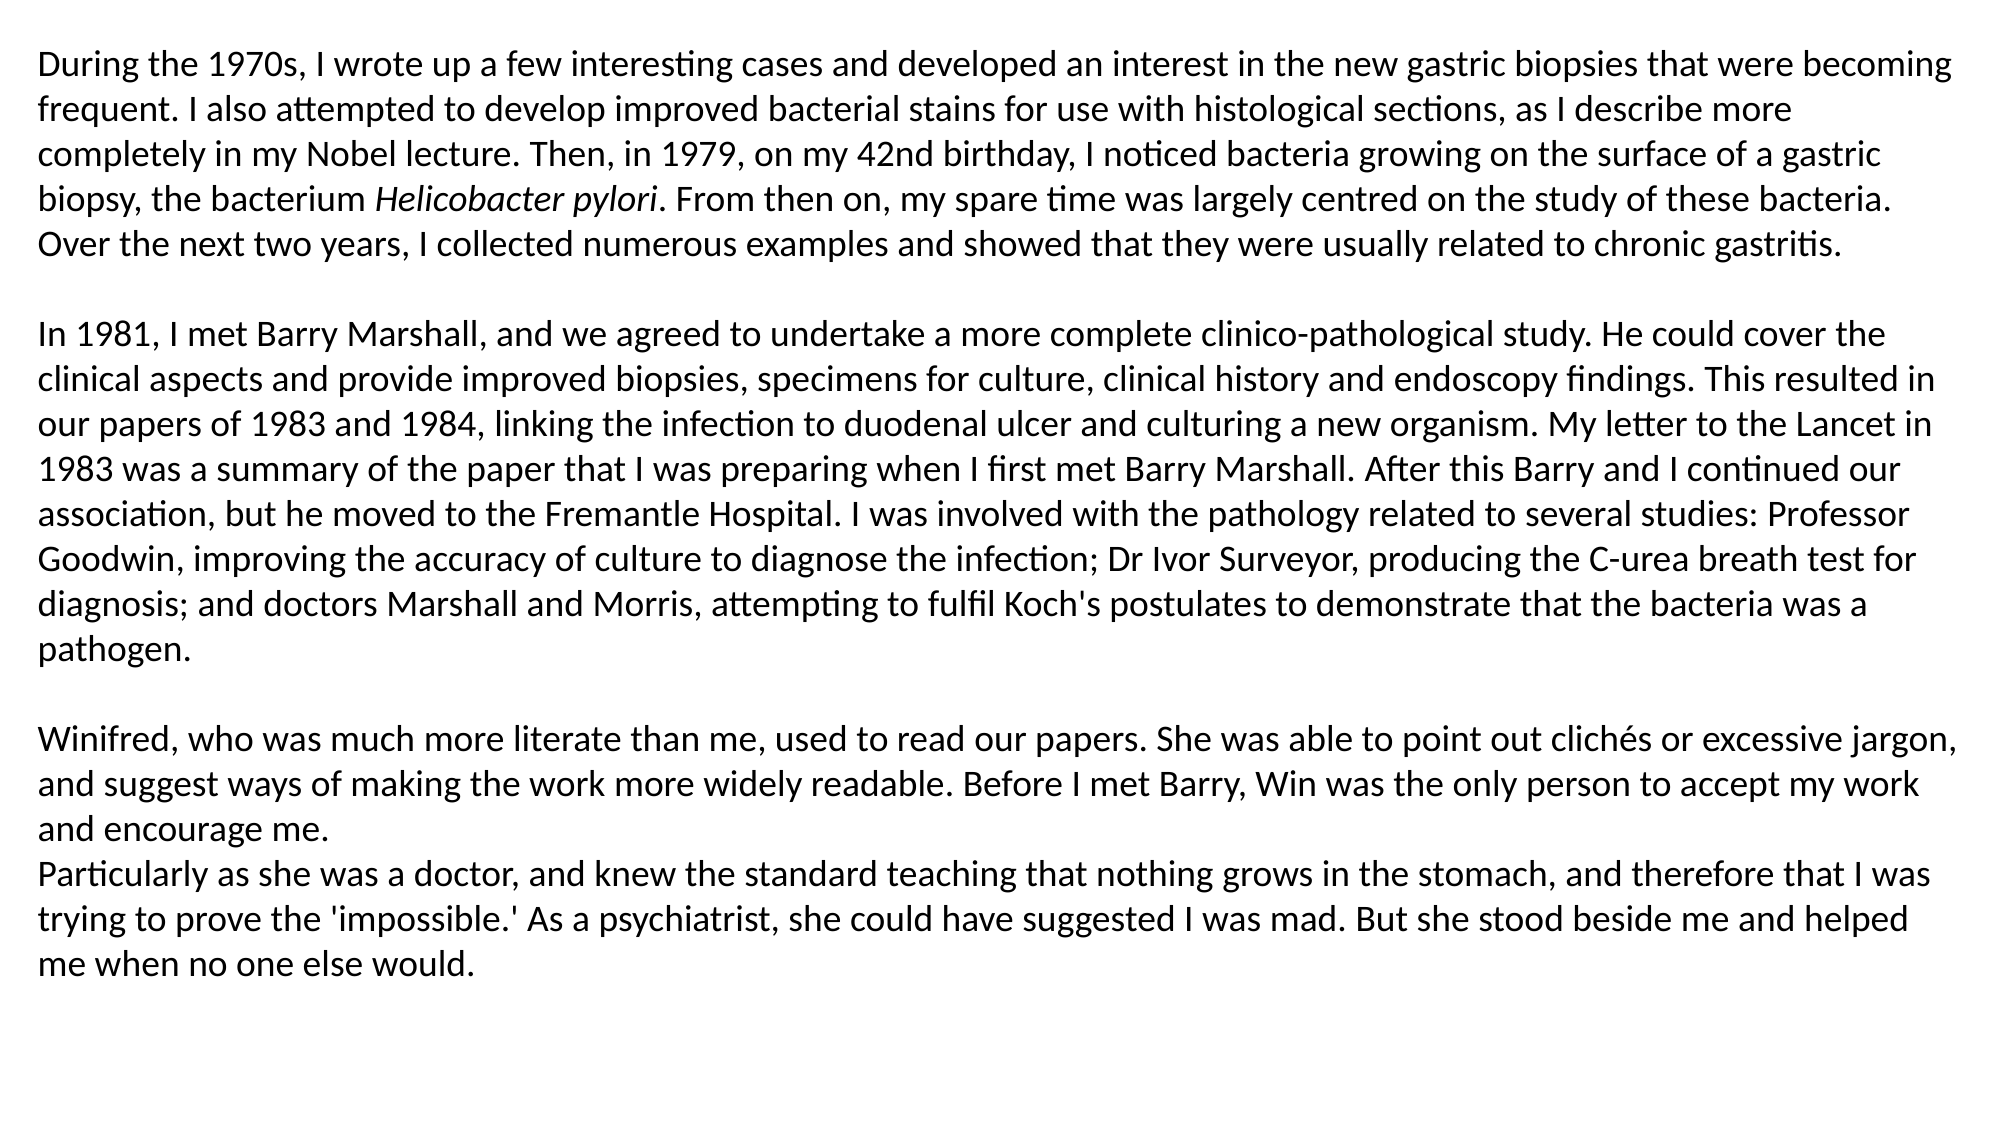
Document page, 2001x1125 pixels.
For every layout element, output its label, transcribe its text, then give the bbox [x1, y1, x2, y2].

text_box During the 1970s, I wrote up a few interesting cases and developed an interest in the new gastric biopsies that were becoming frequent. I also attempted to develop improved bacterial stains for use with histological sections, as I describe more completely in my Nobel lecture. Then, in 1979, on my 42nd birthday, I noticed bacteria growing on the surface of a gastric biopsy, the bacterium Helicobacter pylori. From then on, my spare time was largely centred on the study of these bacteria. Over the next two years, I collected numerous examples and showed that they were usually related to chronic gastritis. In 1981, I met Barry Marshall, and we agreed to undertake a more complete clinico-pathological study. He could cover the clinical aspects and provide improved biopsies, specimens for culture, clinical history and endoscopy findings. This resulted in our papers of 1983 and 1984, linking the infection to duodenal ulcer and culturing a new organism. My letter to the Lancet in 1983 was a summary of the paper that I was preparing when I first met Barry Marshall. After this Barry and I continued our association, but he moved to the Fremantle Hospital. I was involved with the pathology related to several studies: Professor Goodwin, improving the accuracy of culture to diagnose the infection; Dr Ivor Surveyor, producing the C-urea breath test for diagnosis; and doctors Marshall and Morris, attempting to fulfil Koch's postulates to demonstrate that the bacteria was a pathogen. Winifred, who was much more literate than me, used to read our papers. She was able to point out clichés or excessive jargon, and suggest ways of making the work more widely readable. Before I met Barry, Win was the only person to accept my work and encourage me. Particularly as she was a doctor, and knew the standard teaching that nothing grows in the stomach, and therefore that I was trying to prove the 'impossible.' As a psychiatrist, she could have suggested I was mad. But she stood beside me and helped me when no one else would. [22, 31, 1977, 992]
